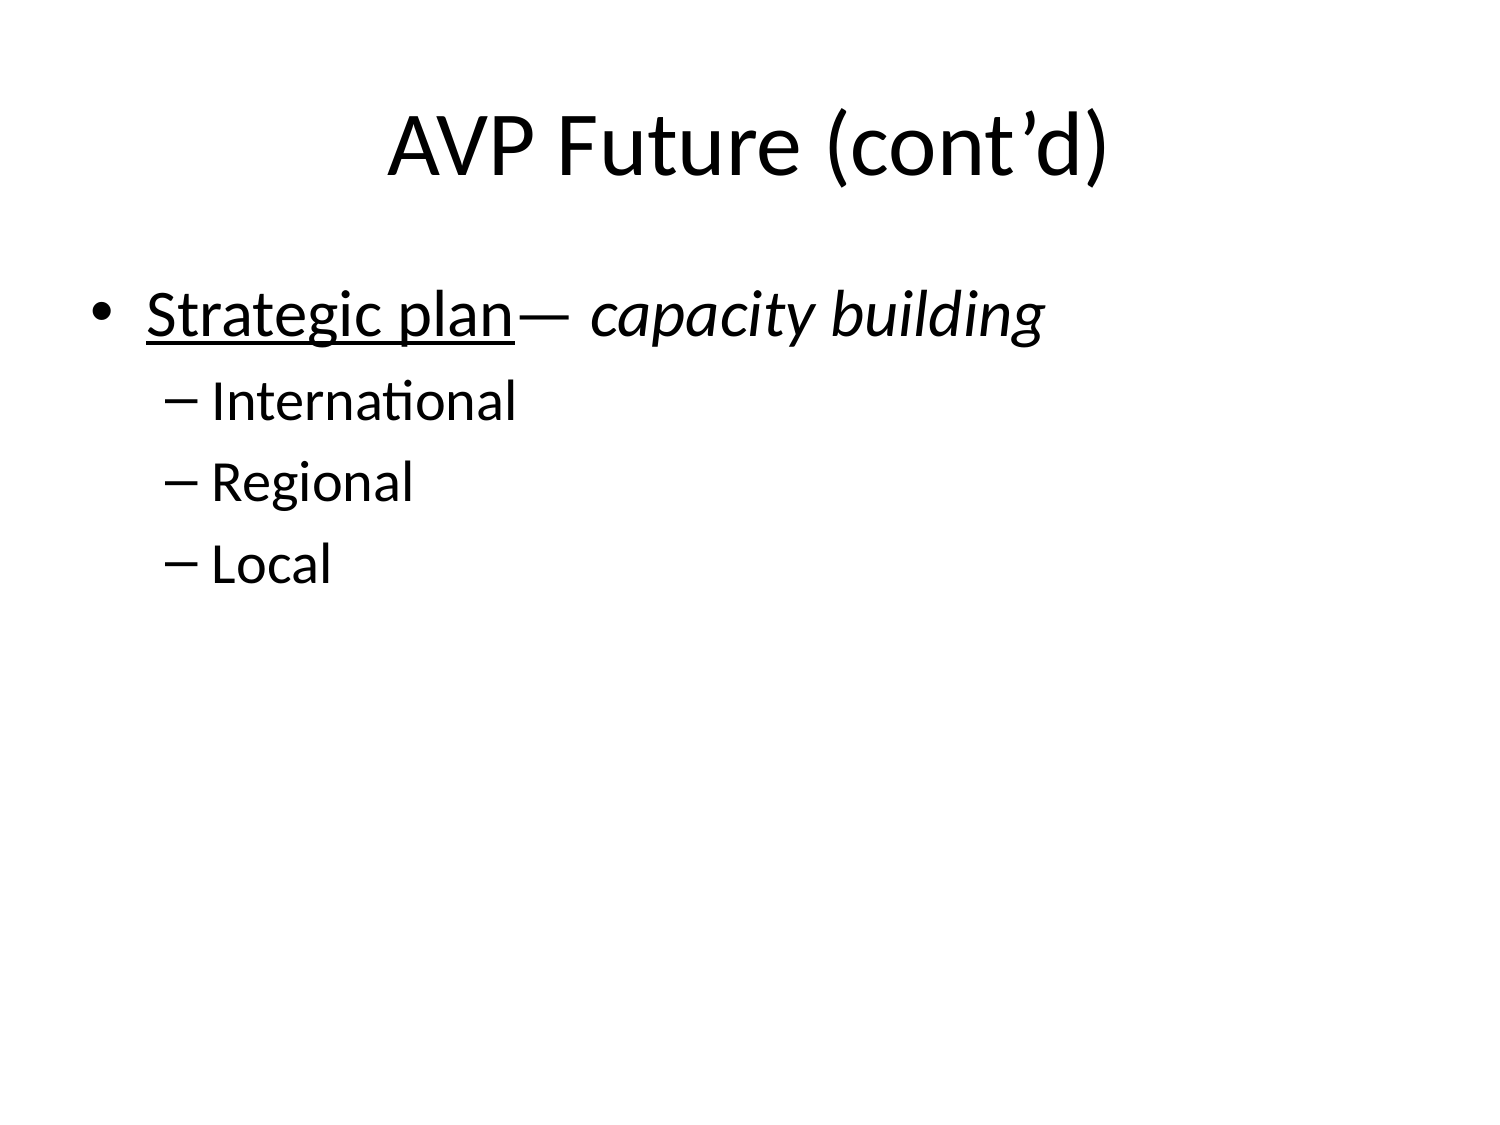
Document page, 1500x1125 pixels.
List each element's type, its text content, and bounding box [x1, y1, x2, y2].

list Strategic plan— capacity building International Regional Local [75, 262, 1425, 1005]
title AVP Future (cont’d) [75, 45, 1425, 233]
